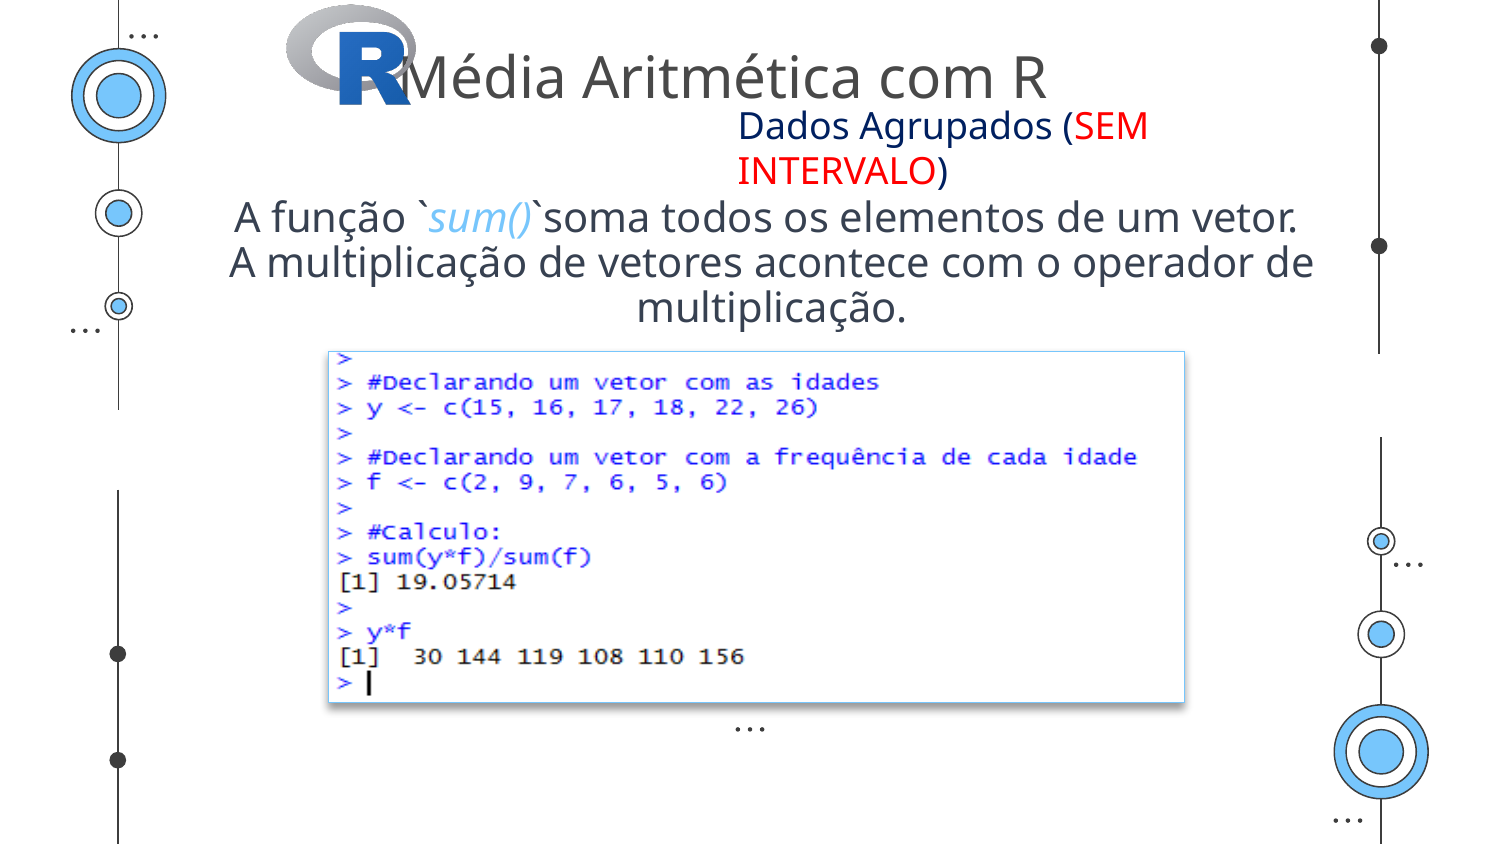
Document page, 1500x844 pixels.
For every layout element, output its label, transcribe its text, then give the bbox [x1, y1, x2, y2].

picture [328, 350, 1186, 704]
title Média Aritmética com R [328, 25, 1118, 120]
text_box Dados Agrupados (SEM INTERVALO) [722, 94, 1282, 140]
text_box A função `sum()`soma todos os elementos de um vetor. A multiplicação de vetores acontece com o operador de multiplicação. [203, 140, 1342, 342]
picture [286, 3, 417, 105]
